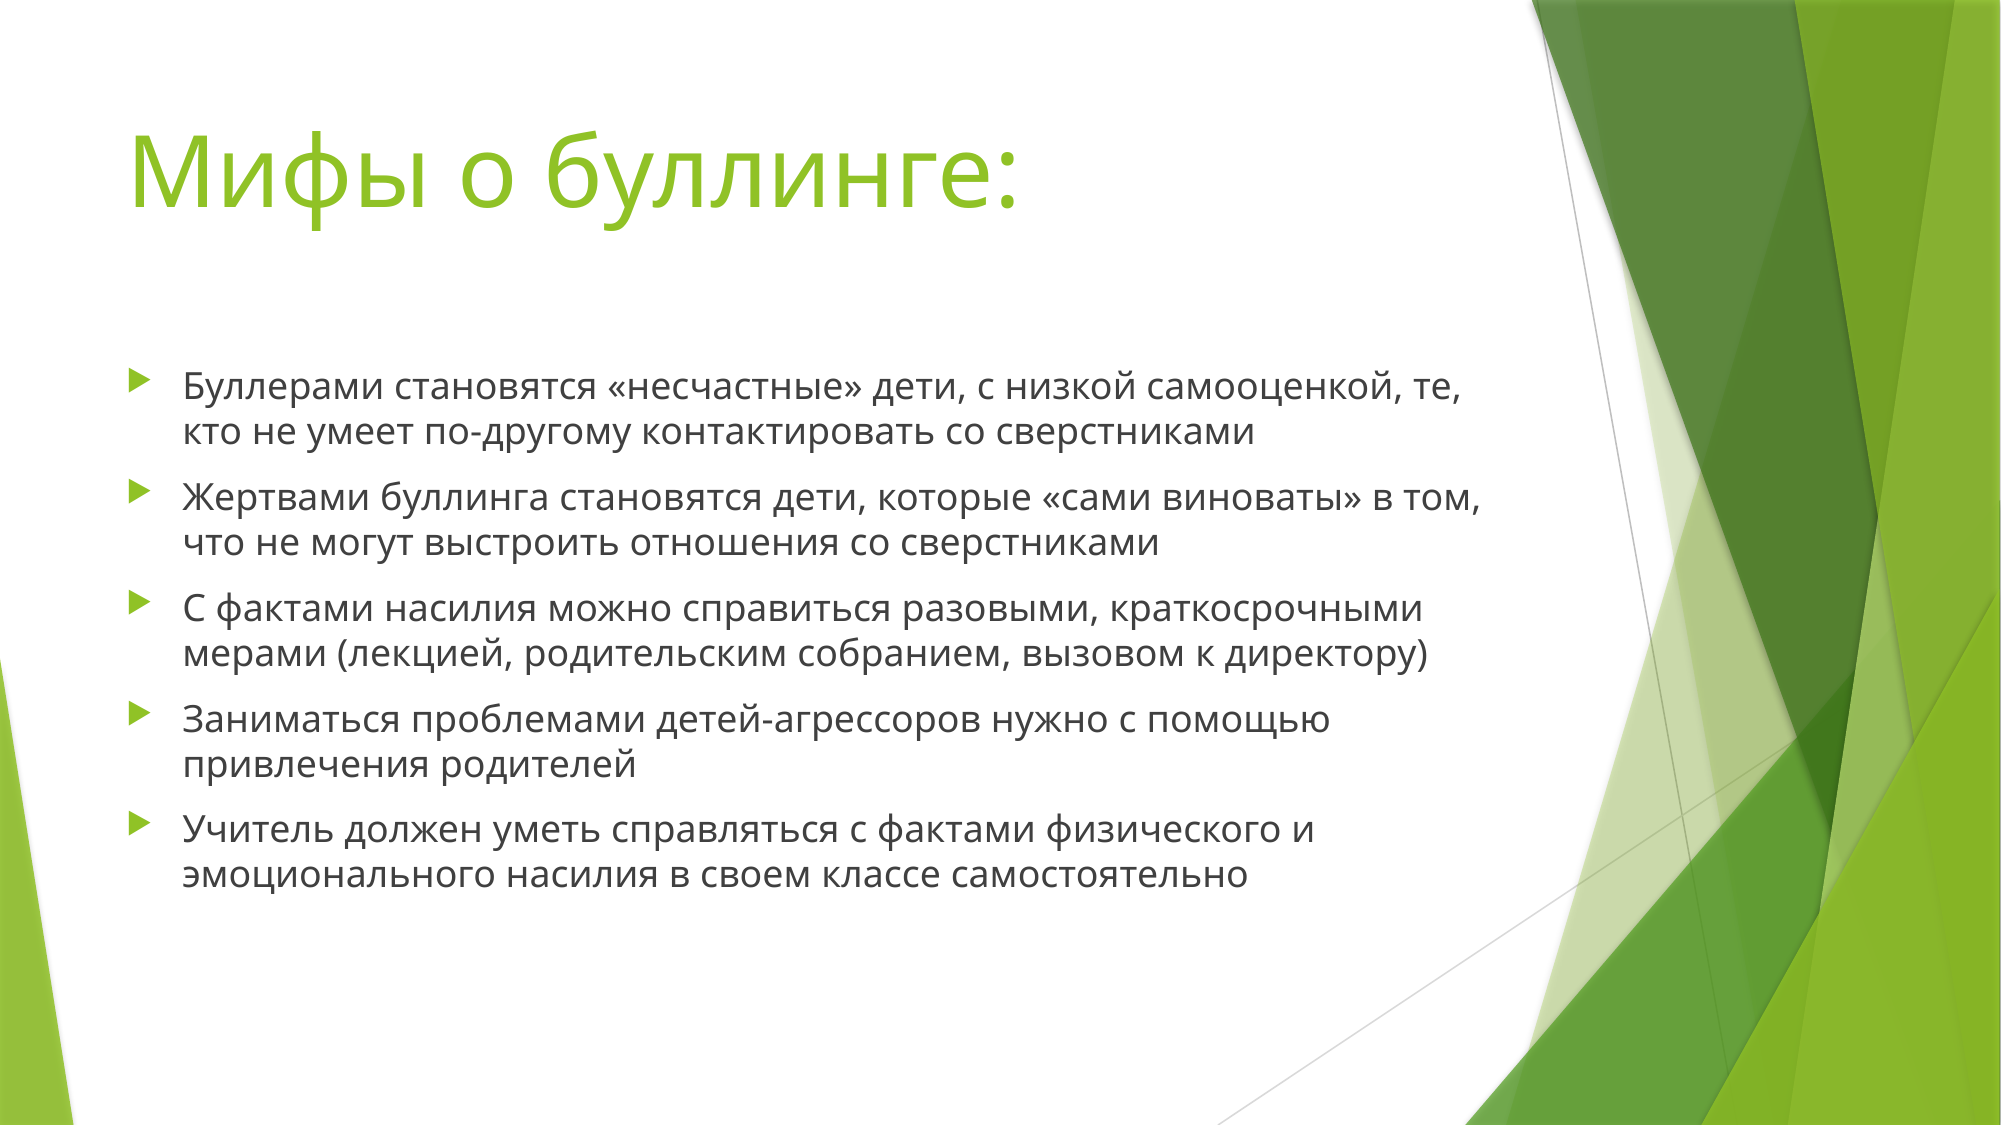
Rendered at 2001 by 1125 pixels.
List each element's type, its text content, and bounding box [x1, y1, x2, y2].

list Буллерами становятся «несчастные» дети, с низкой самооценкой, те, кто не умеет по-другому контактировать со сверстниками Жертвами буллинга становятся дети, которые «сами виноваты» в том, что не могут выстроить отношения со сверстниками С фактами насилия можно справиться разовыми, краткосрочными мерами (лекцией, родительским собранием, вызовом к директору) Заниматься проблемами детей-агрессоров нужно с помощью привлечения родителей Учитель должен уметь справляться с фактами физического и эмоционального насилия в своем классе самостоятельно [111, 354, 1522, 992]
title Мифы о буллинге: [111, 99, 1522, 317]
